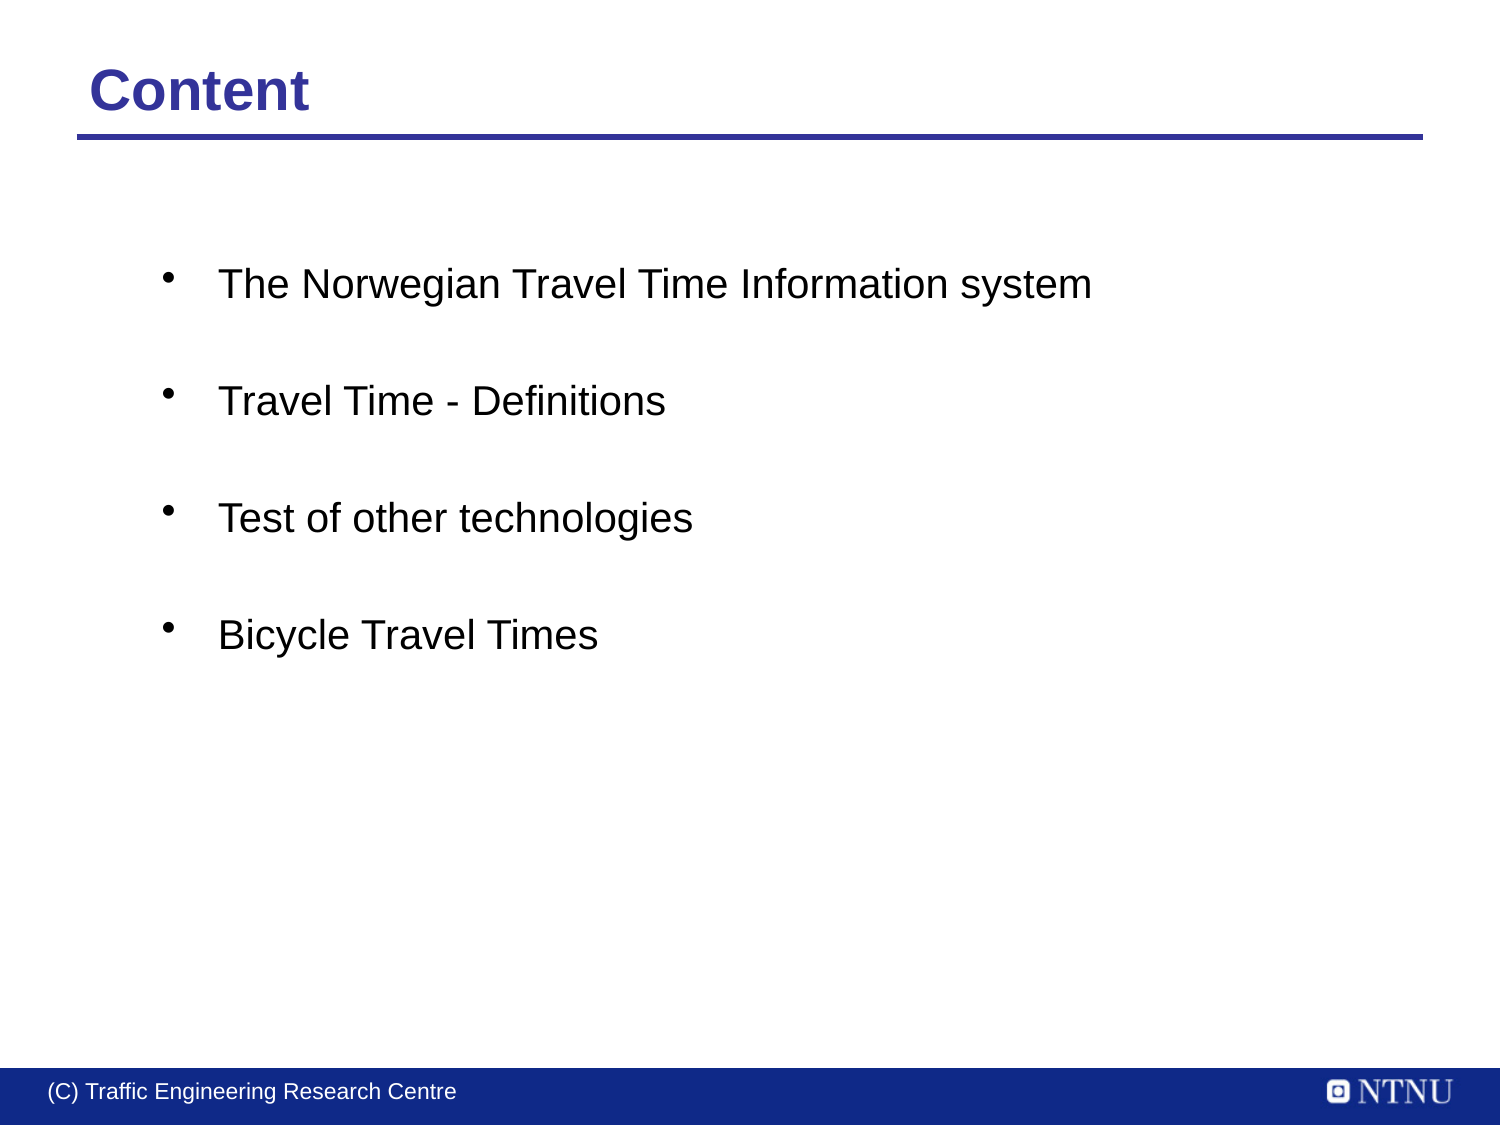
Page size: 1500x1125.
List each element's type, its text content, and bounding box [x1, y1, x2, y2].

list The Norwegian Travel Time Information system Travel Time - Definitions Test of other technologies Bicycle Travel Times [146, 249, 1475, 971]
title Content [75, 45, 1425, 149]
picture [0, 1068, 1500, 1125]
